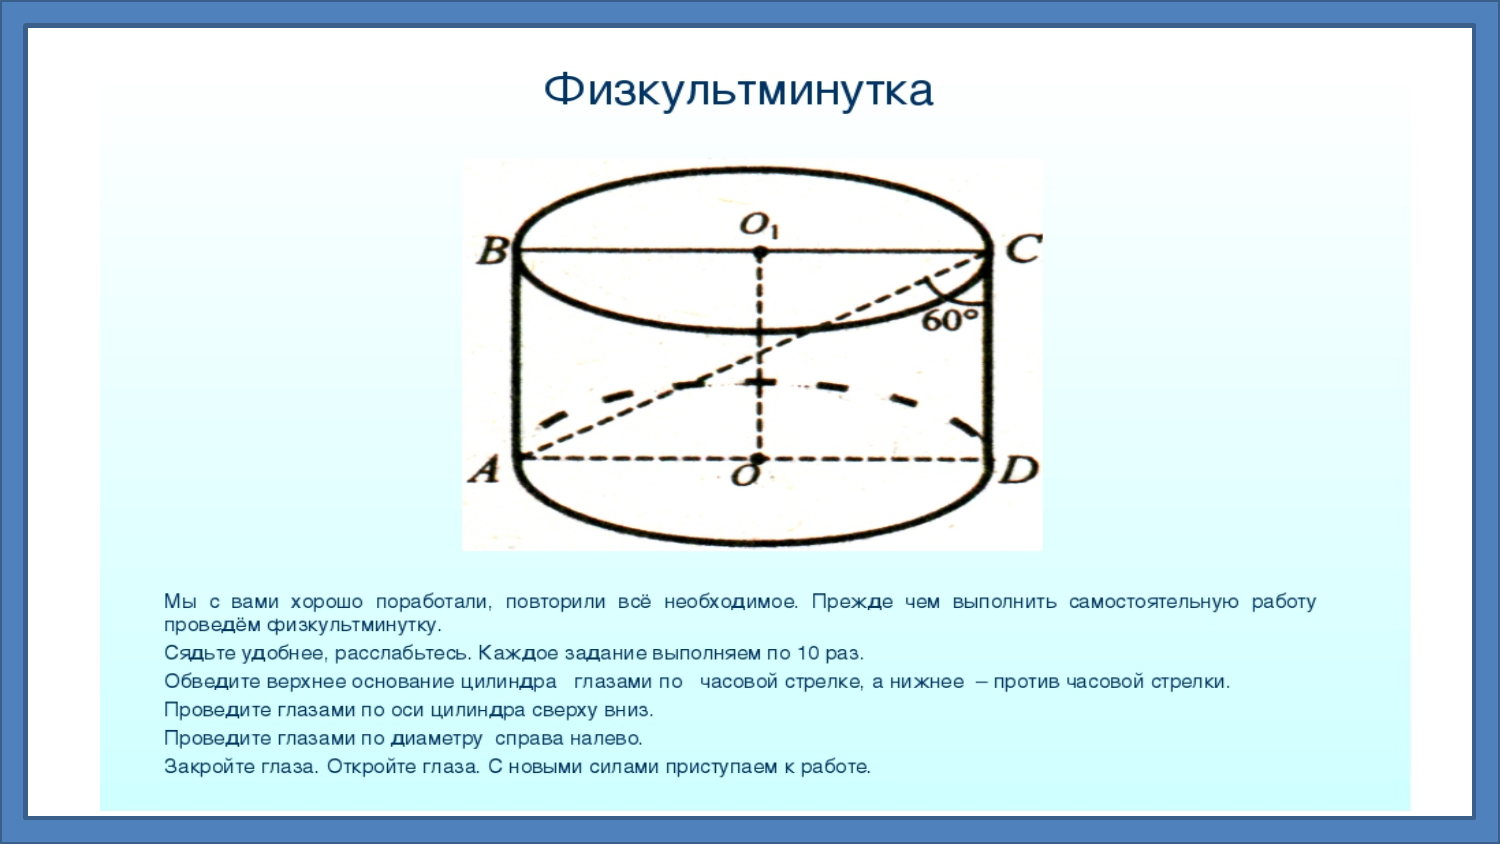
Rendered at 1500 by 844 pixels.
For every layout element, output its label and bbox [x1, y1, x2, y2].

picture [100, 55, 1412, 812]
